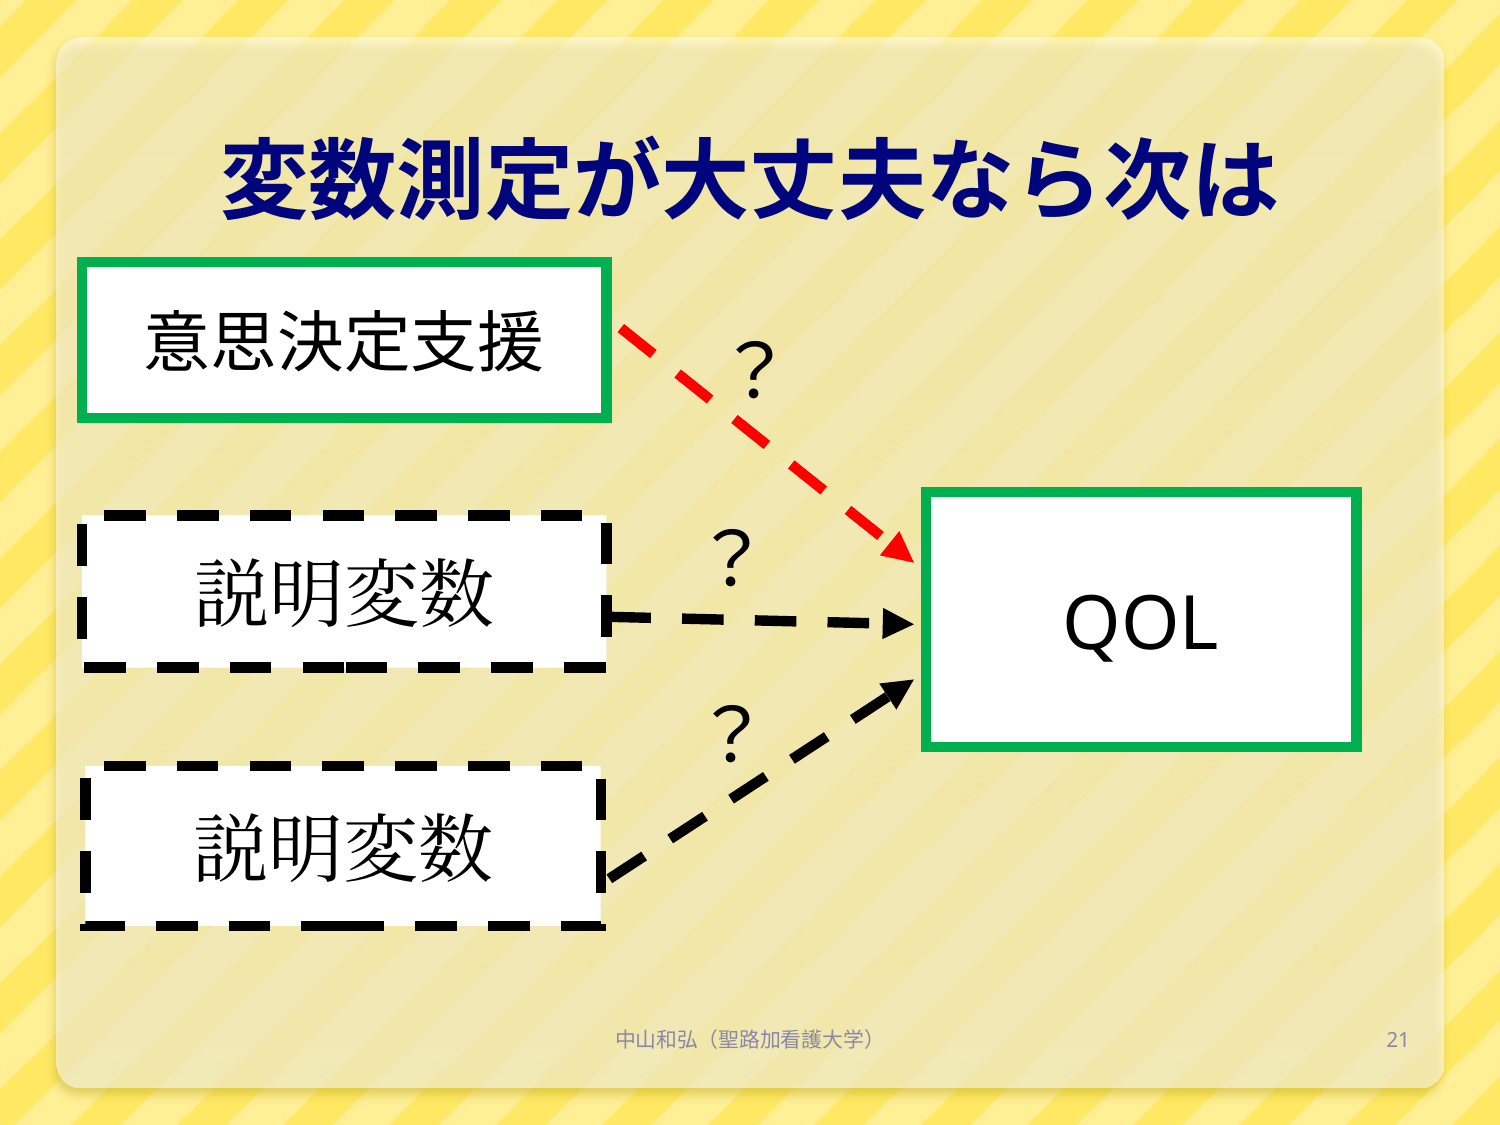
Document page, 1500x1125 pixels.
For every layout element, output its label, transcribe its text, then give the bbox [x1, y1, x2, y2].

title 変数測定が大丈夫なら次は [75, 50, 1425, 238]
text_box ｒ2 [0, 0, 1500, 1125]
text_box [82, 261, 1357, 927]
slide_number 21 [1074, 1019, 1425, 1080]
footer 中山和弘（聖路加看護大学） [512, 1019, 988, 1080]
